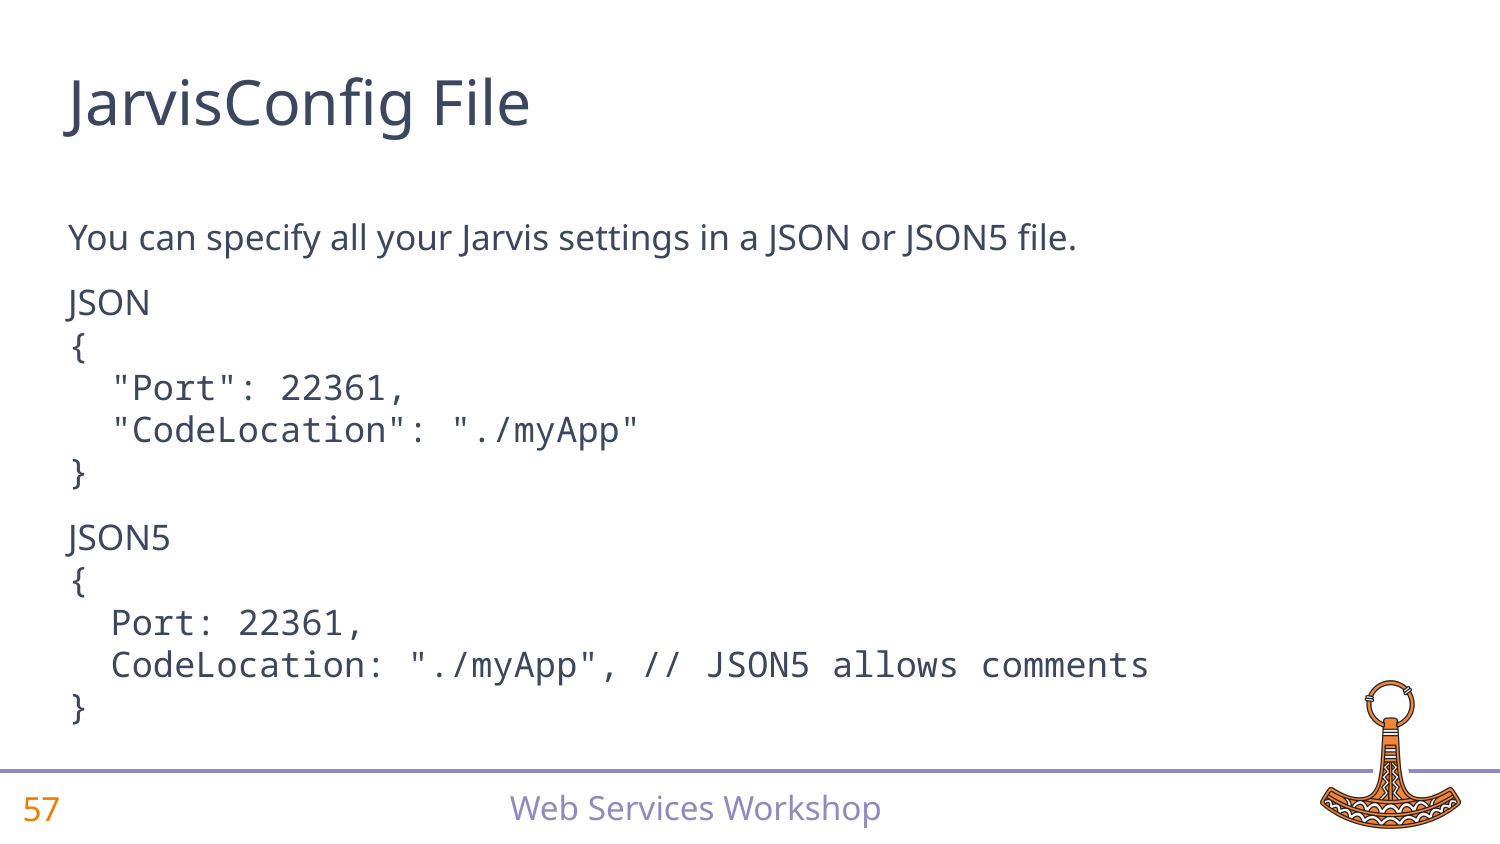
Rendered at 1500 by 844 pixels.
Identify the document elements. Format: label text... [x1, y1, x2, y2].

list You can specify all your Jarvis settings in a JSON or JSON5 file. JSON { "Port": 22361, "CodeLocation": "./myApp" } JSON5 { Port: 22361, CodeLocation: "./myApp", // JSON5 allows comments } [53, 207, 1453, 740]
picture [1320, 680, 1461, 829]
title JarvisConfig File [53, 43, 1203, 157]
